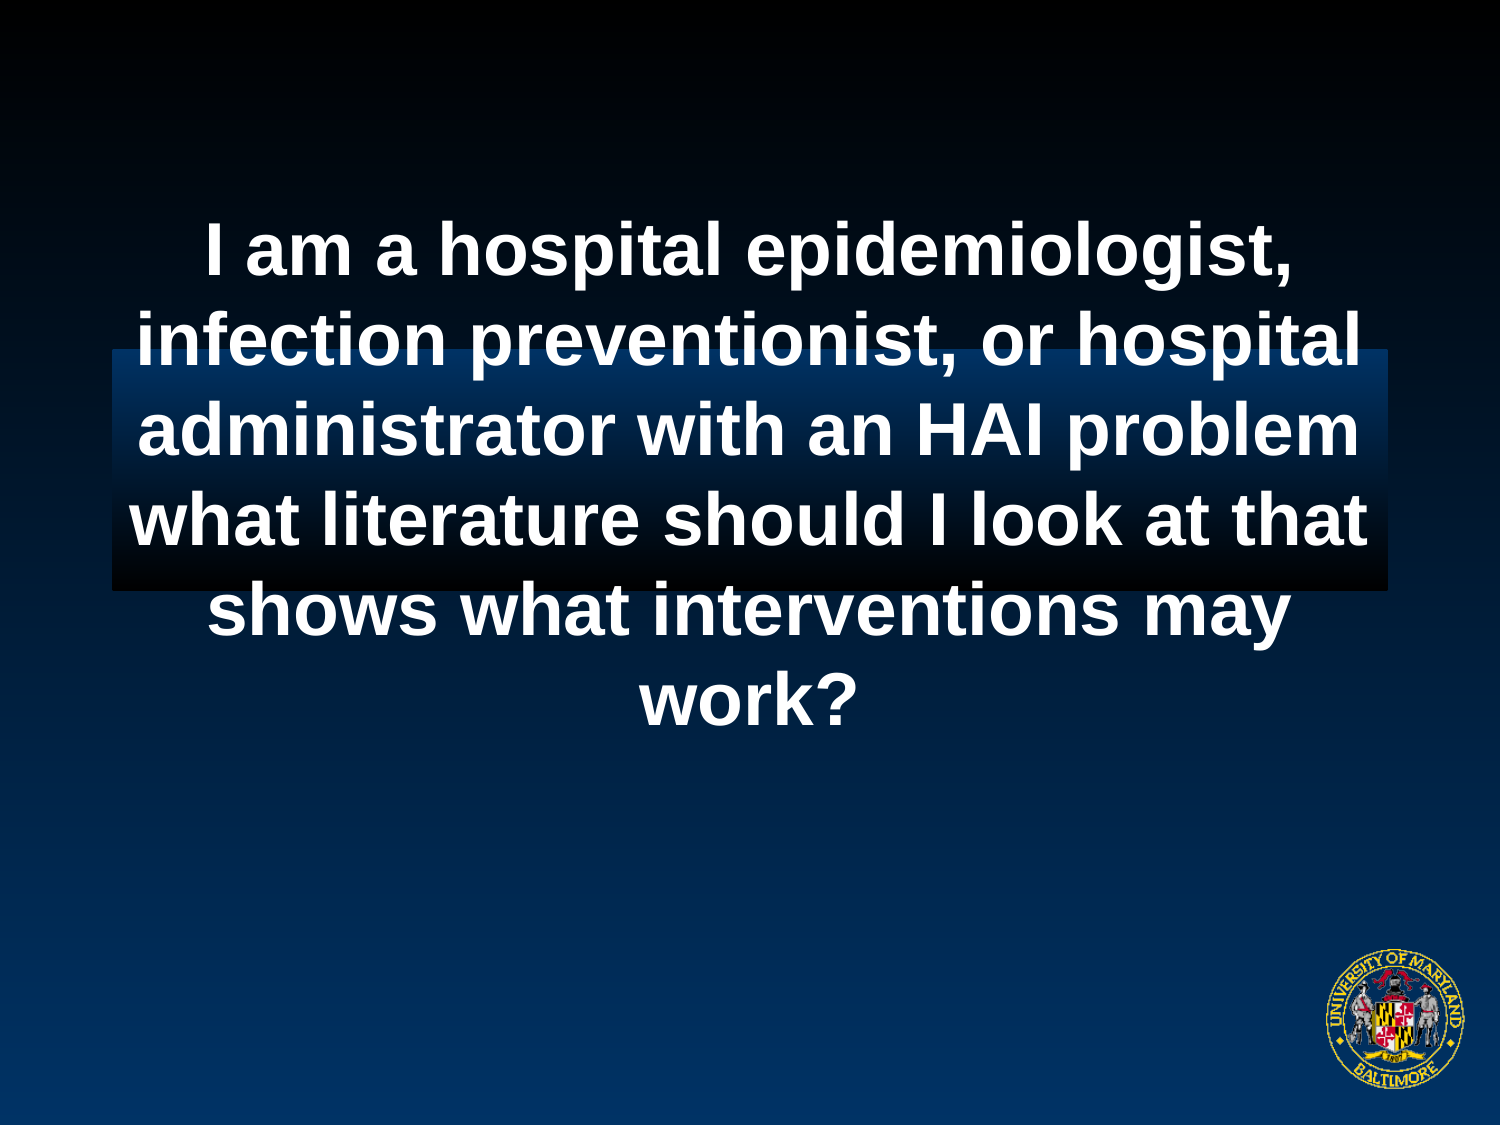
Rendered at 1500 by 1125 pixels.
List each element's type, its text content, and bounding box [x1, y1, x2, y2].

title I am a hospital epidemiologist, infection preventionist, or hospital administrator with an HAI problem what literature should I look at that shows what interventions may work? [112, 349, 1388, 591]
picture [1325, 949, 1468, 1108]
